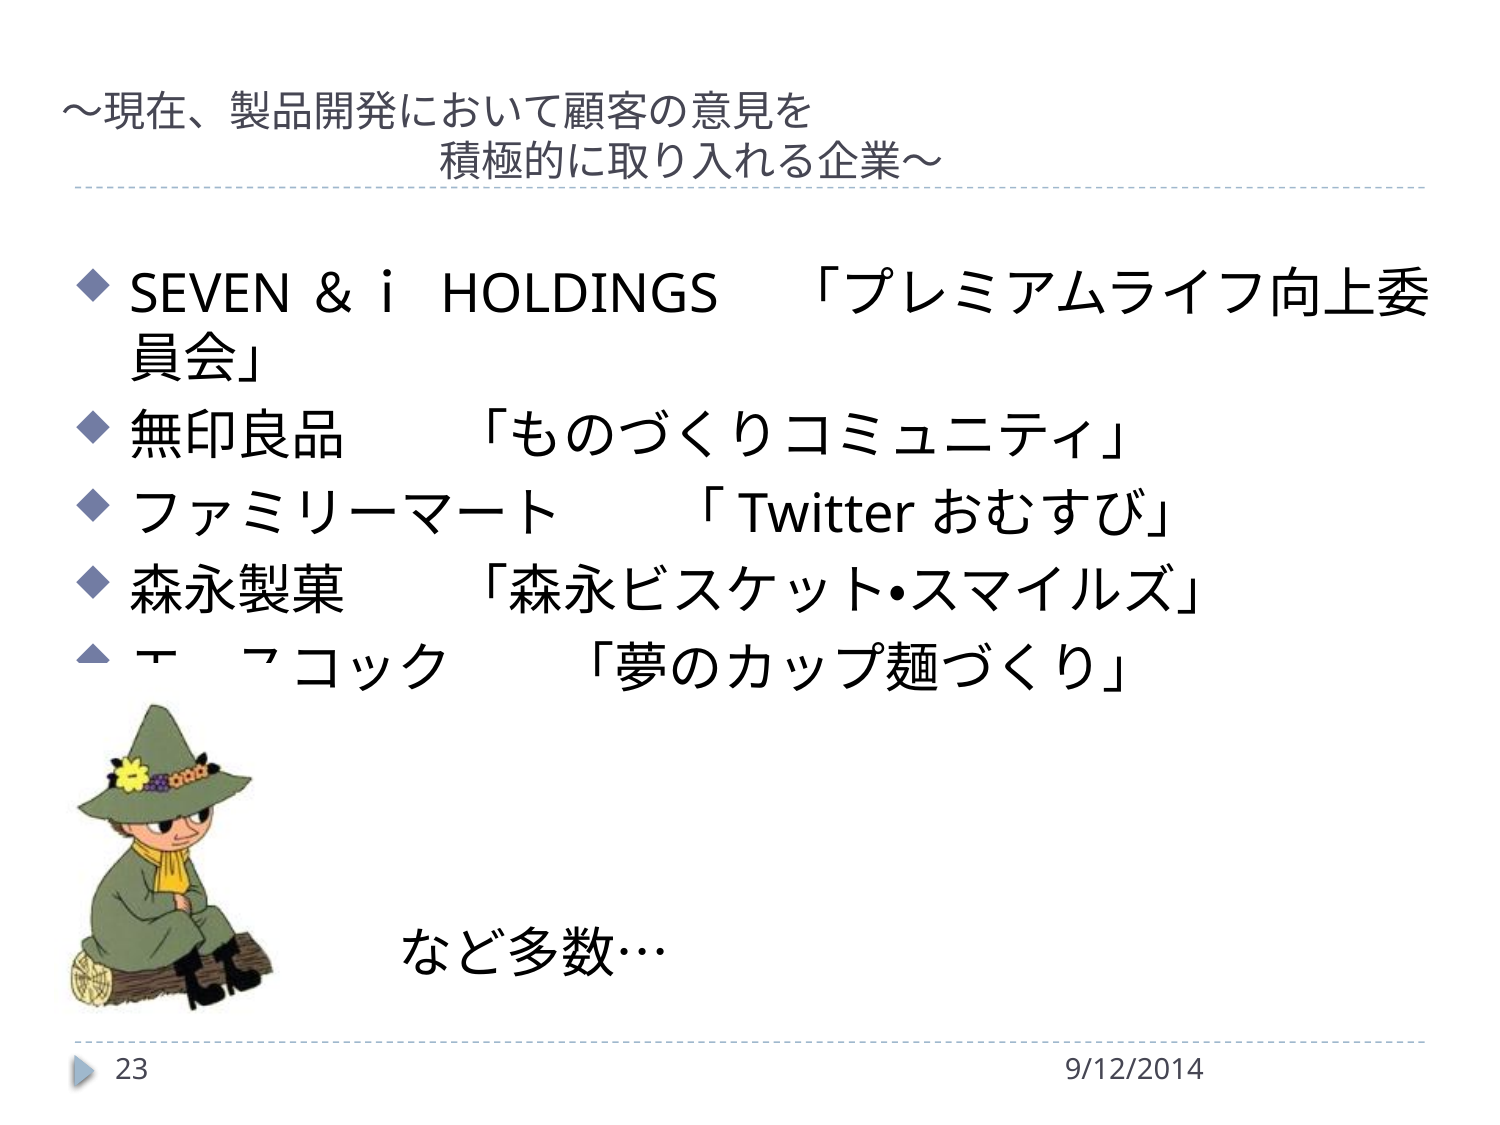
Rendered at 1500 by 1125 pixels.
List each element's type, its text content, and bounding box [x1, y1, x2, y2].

title ～現在、製品開発において顧客の意見を 積極的に取り入れる企業～ [46, 75, 1397, 244]
picture [54, 663, 283, 1031]
list SEVEN＆ｉ HOLDINGS 「プレミアムライフ向上委員会」 無印良品 「ものづくりコミュニティ」 ファミリーマート 「Twitterおむすび」 森永製菓 「森永ビスケット・スマイルズ」 エースコック 「夢のカップ麺づくり」 など多数… [58, 250, 1464, 1125]
